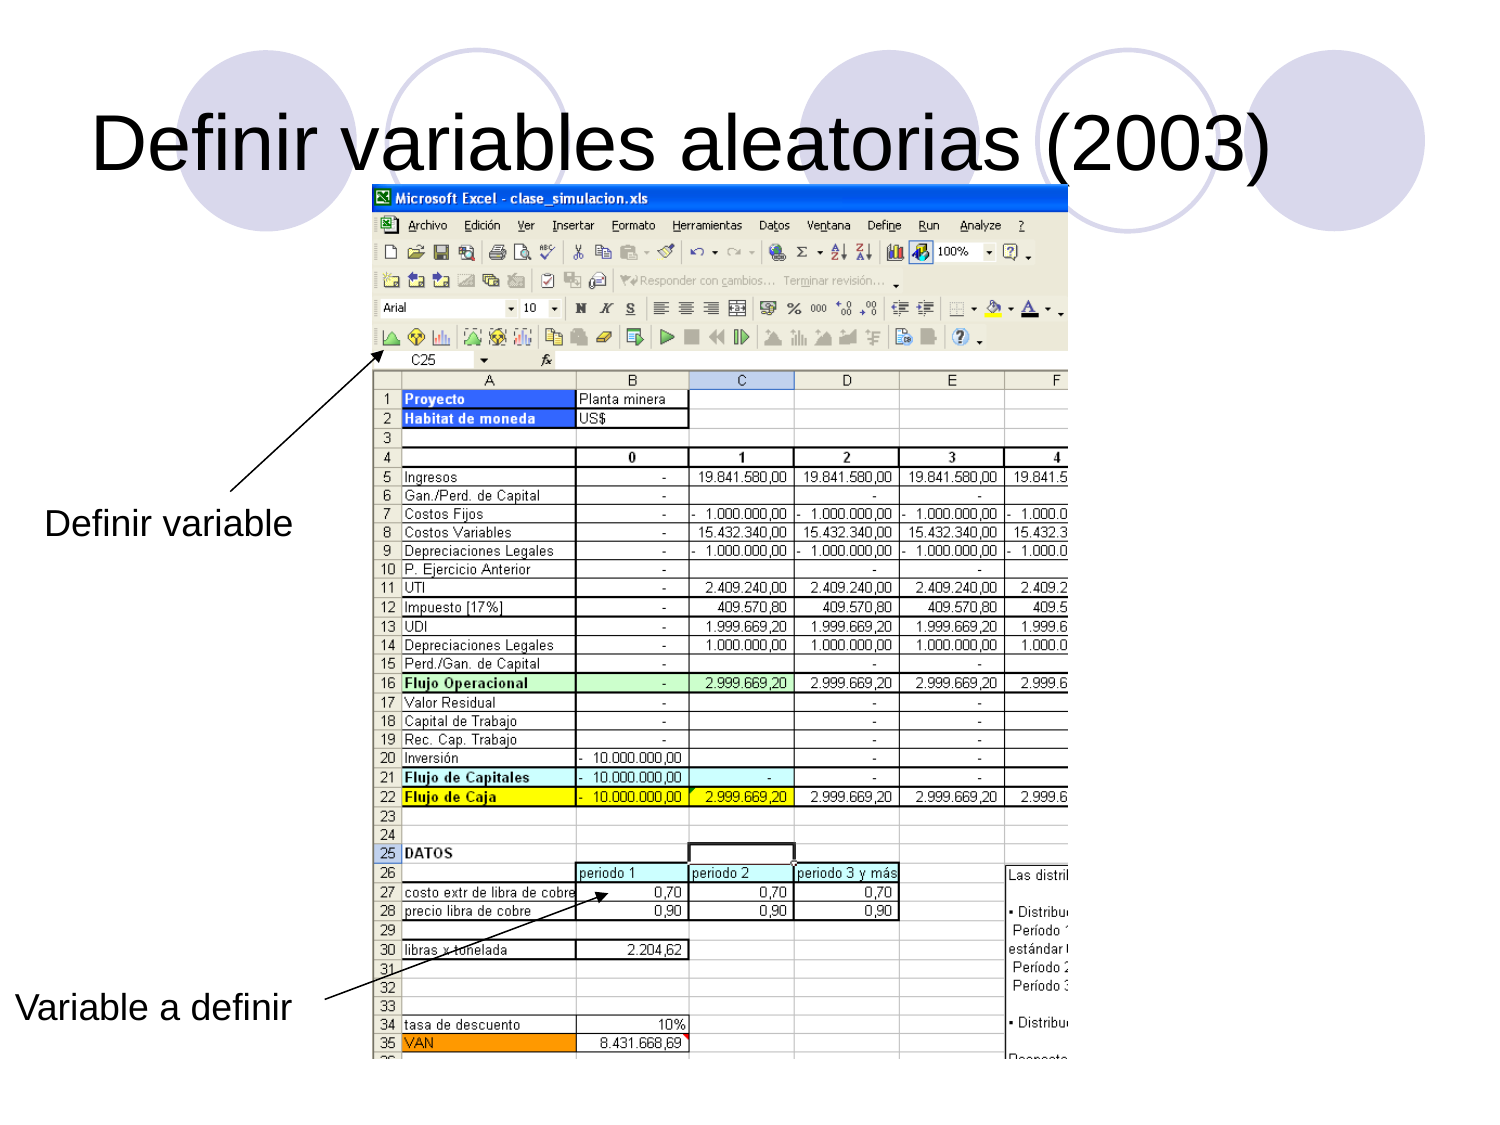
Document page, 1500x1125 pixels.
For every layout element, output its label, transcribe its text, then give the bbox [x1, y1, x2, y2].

text_box Definir variable [29, 491, 349, 552]
title Definir variables aleatorias (2003) [74, 44, 1426, 233]
text_box Variable a definir [0, 976, 325, 1036]
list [371, 184, 1068, 1059]
